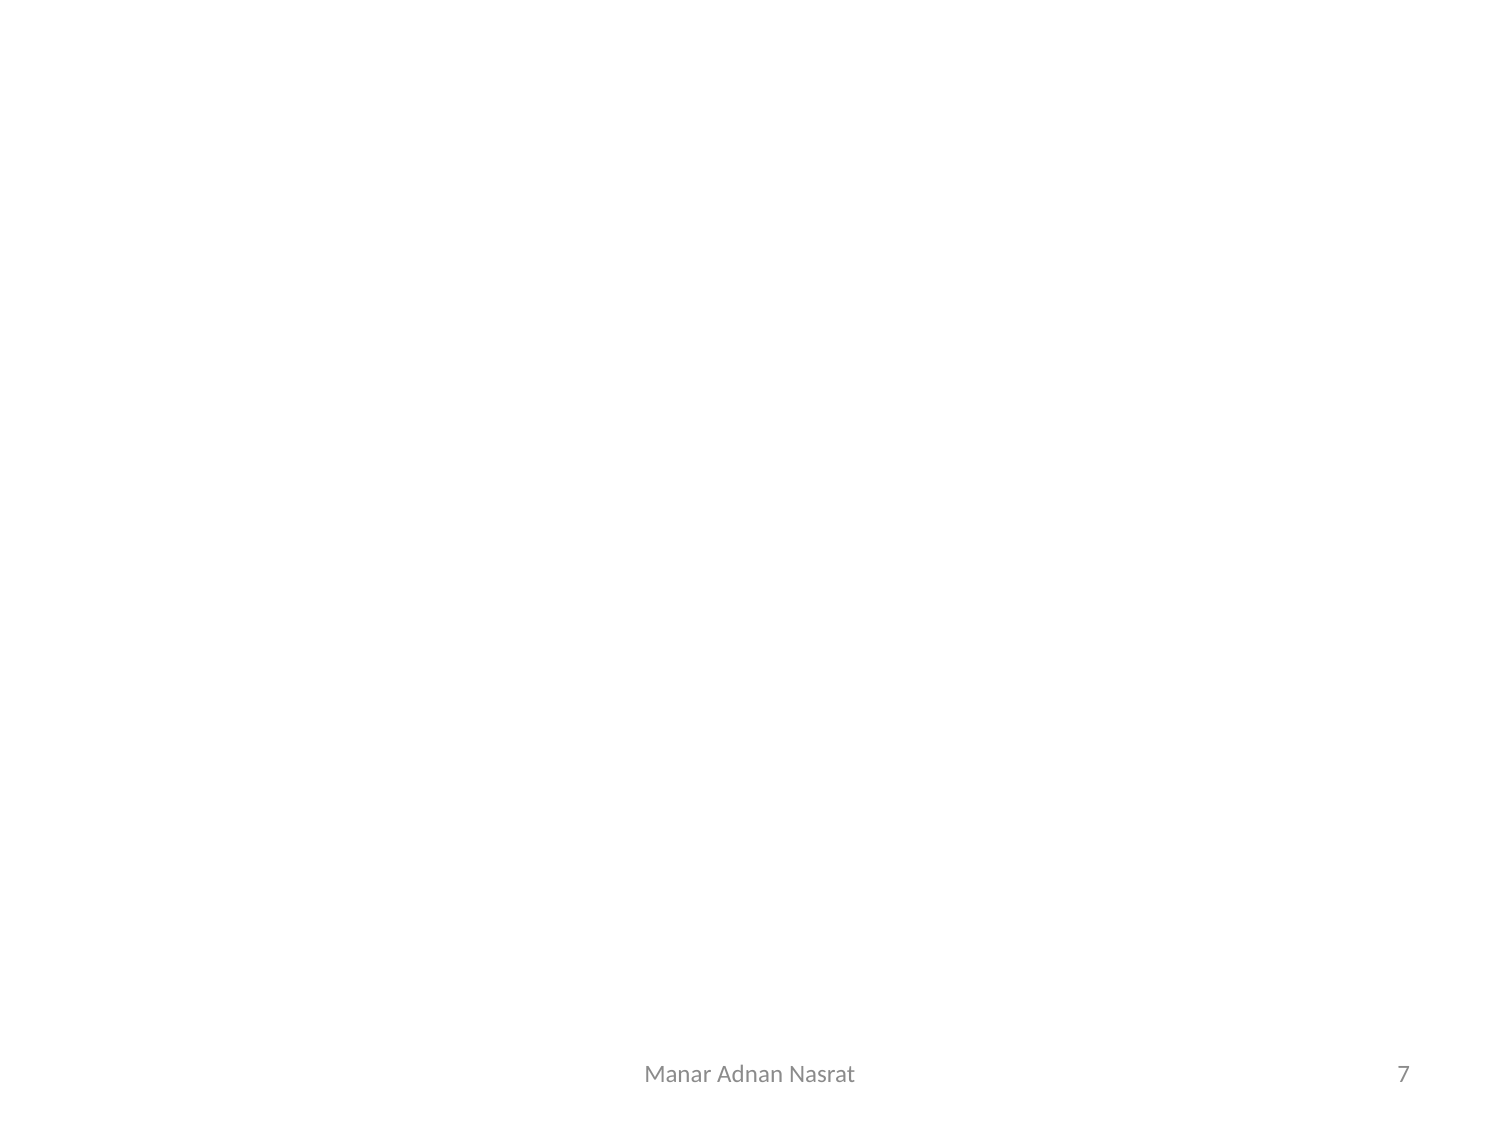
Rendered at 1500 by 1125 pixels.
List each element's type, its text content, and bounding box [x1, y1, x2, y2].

slide_number 7 [1074, 1042, 1425, 1103]
footer Manar Adnan Nasrat [512, 1042, 988, 1103]
